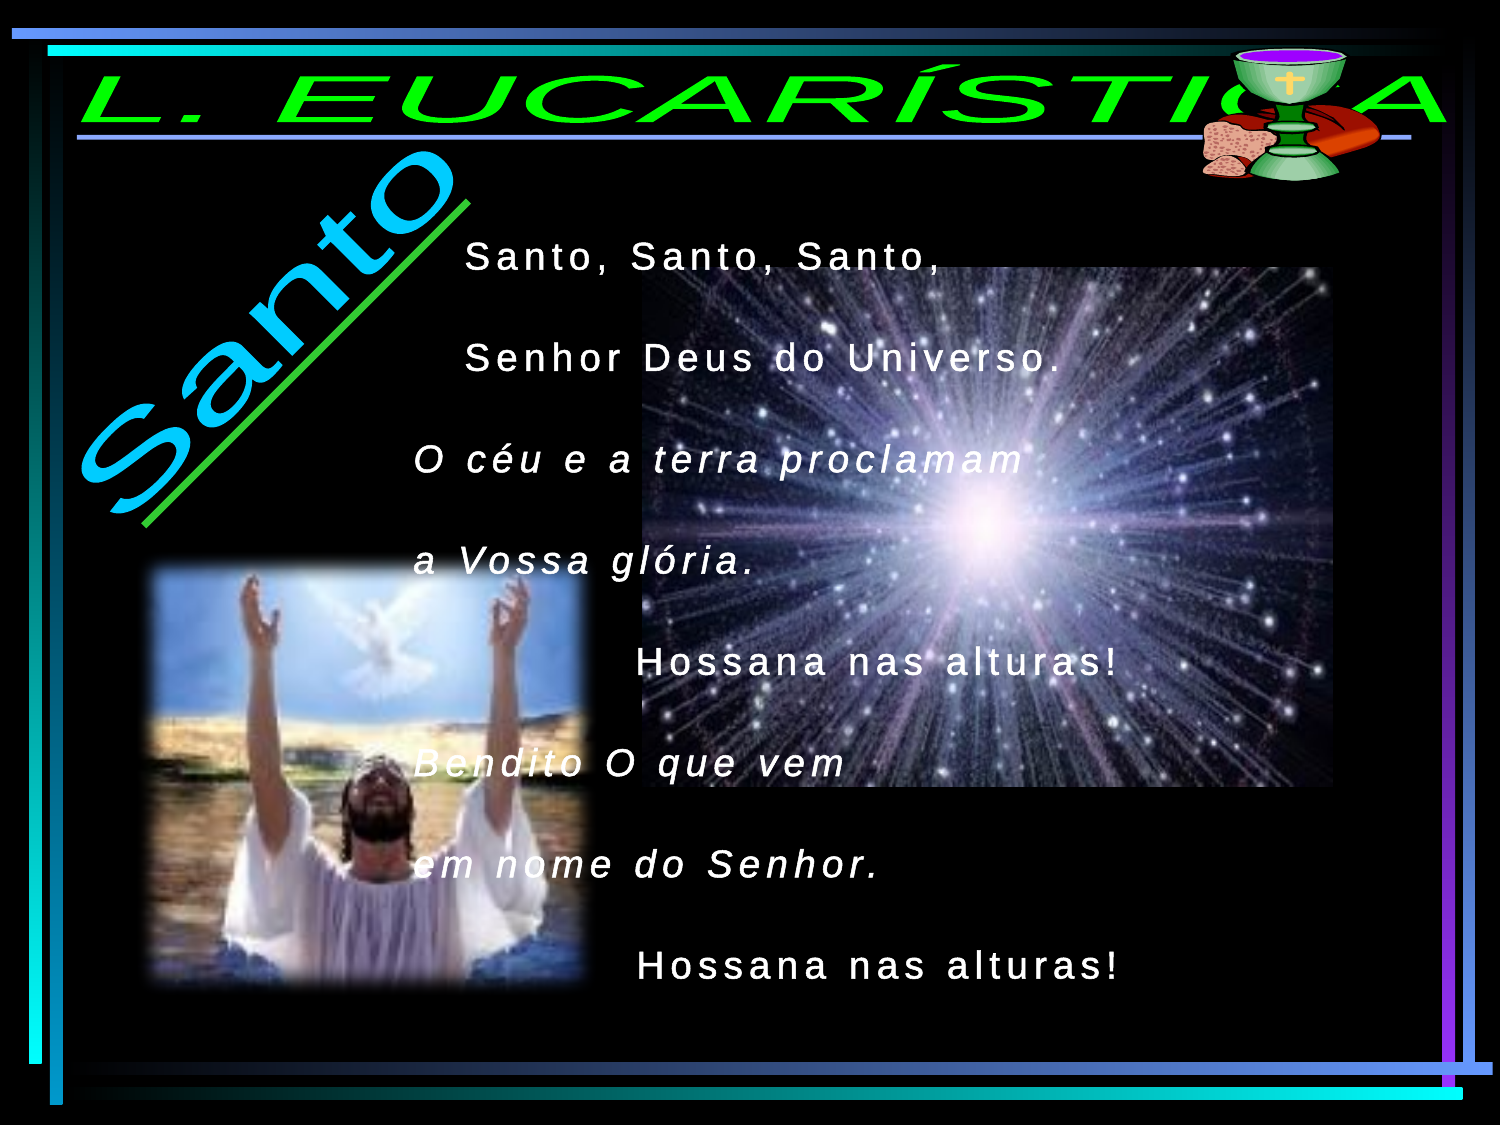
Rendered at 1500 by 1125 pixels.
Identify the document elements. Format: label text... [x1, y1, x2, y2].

picture [135, 550, 598, 997]
picture [1198, 40, 1388, 185]
text_box Santo, Santo, Santo, Senhor Deus do Universo. O céu e a terra proclamam a Vossa glória. Hossana nas alturas! Bendito O que vem em nome do Senhor. Hossana nas alturas! [398, 207, 1435, 1020]
picture [642, 266, 1333, 788]
